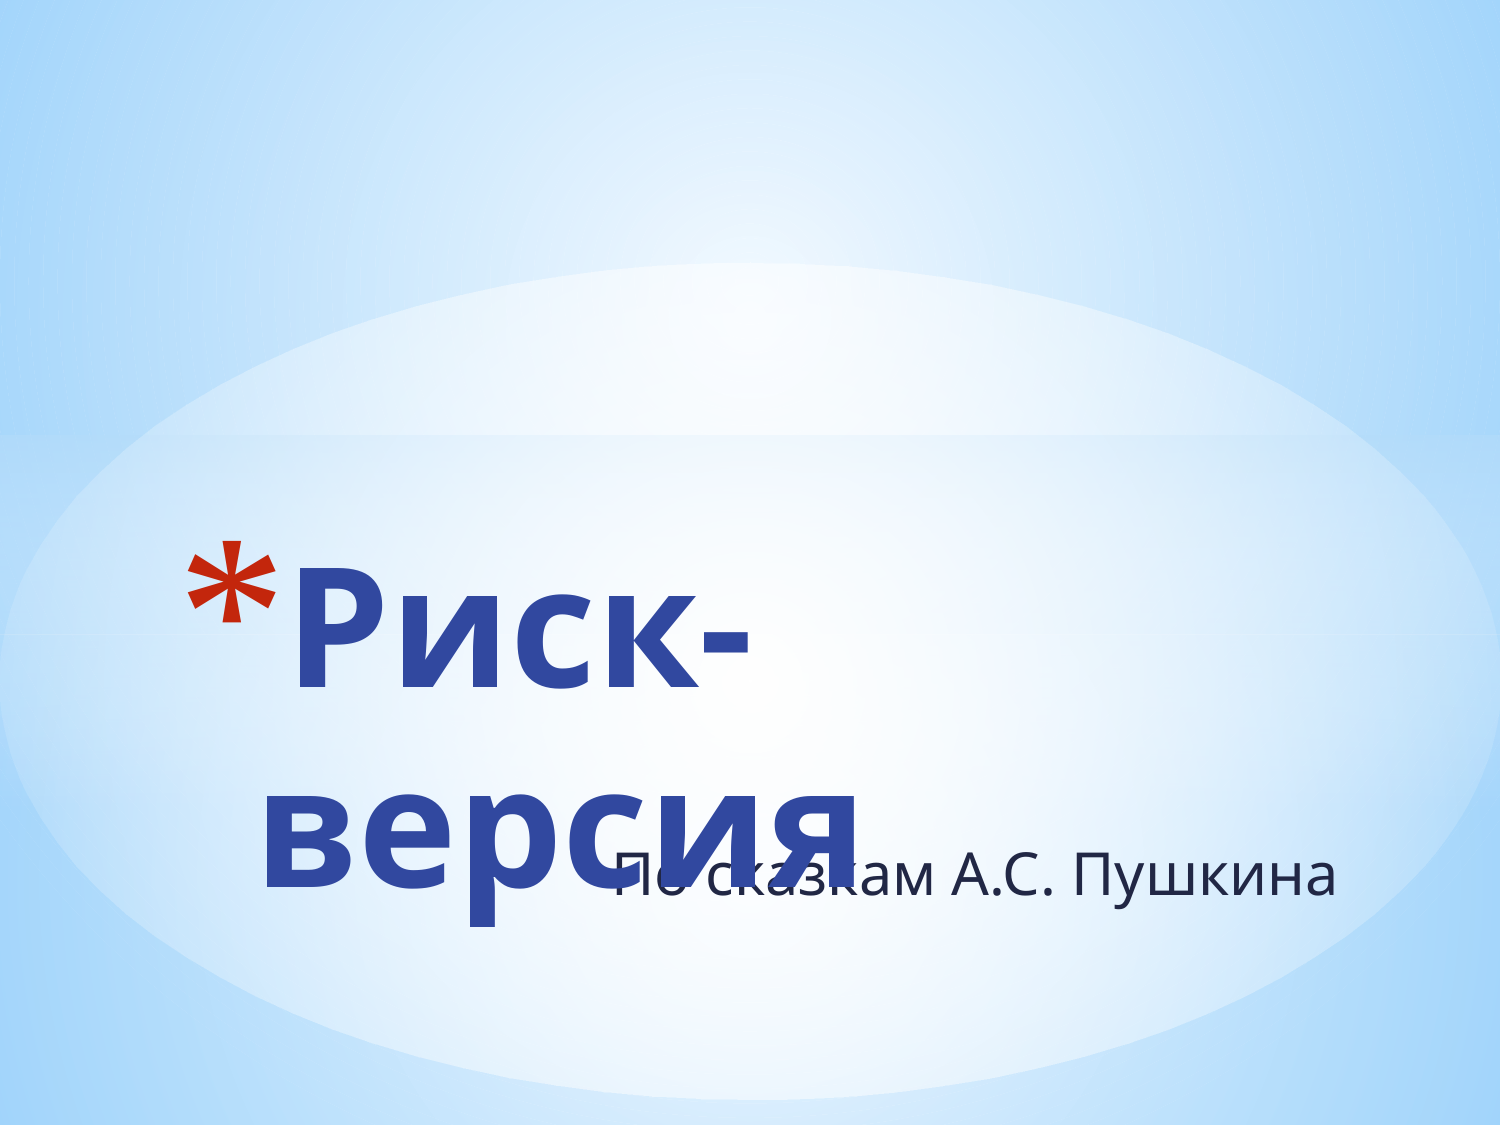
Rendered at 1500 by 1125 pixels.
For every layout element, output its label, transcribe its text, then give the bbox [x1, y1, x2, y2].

title Риск-версия [134, 513, 1312, 808]
subtitle По сказкам А.С. Пушкина [596, 828, 1436, 974]
